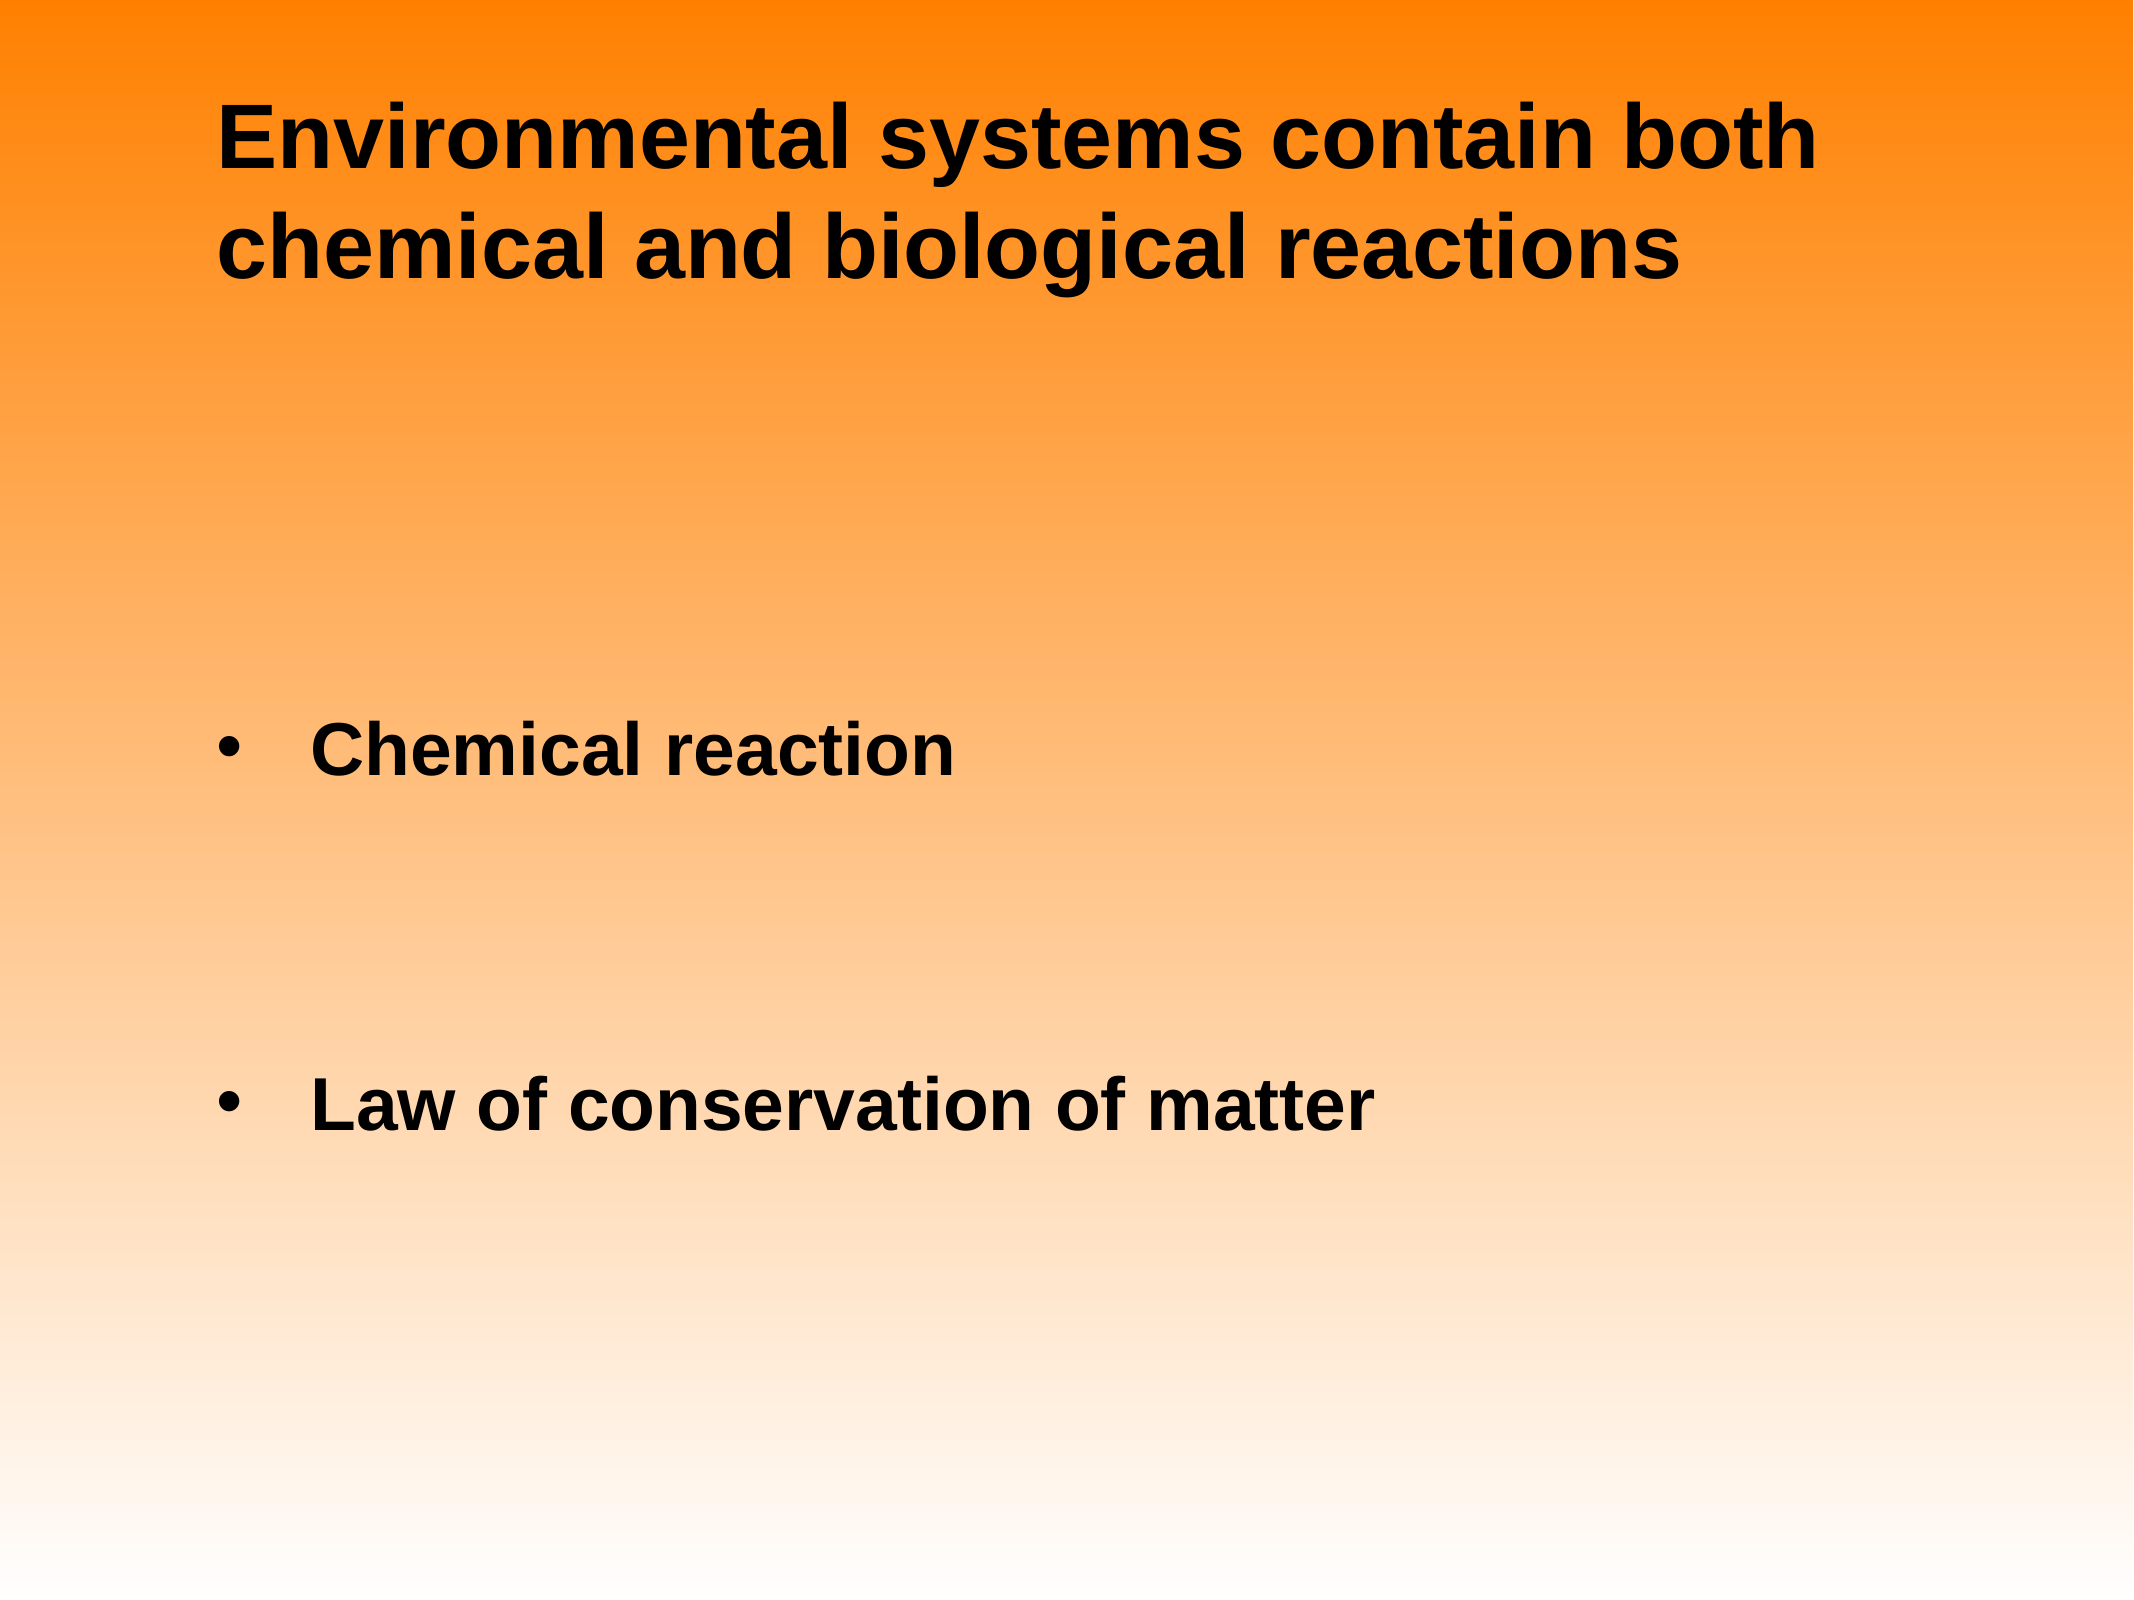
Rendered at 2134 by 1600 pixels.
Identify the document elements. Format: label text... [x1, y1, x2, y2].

title Environmental systems contain both chemical and biological reactions [208, 39, 1925, 443]
list Chemical reaction Law of conservation of matter [208, 443, 1925, 1402]
